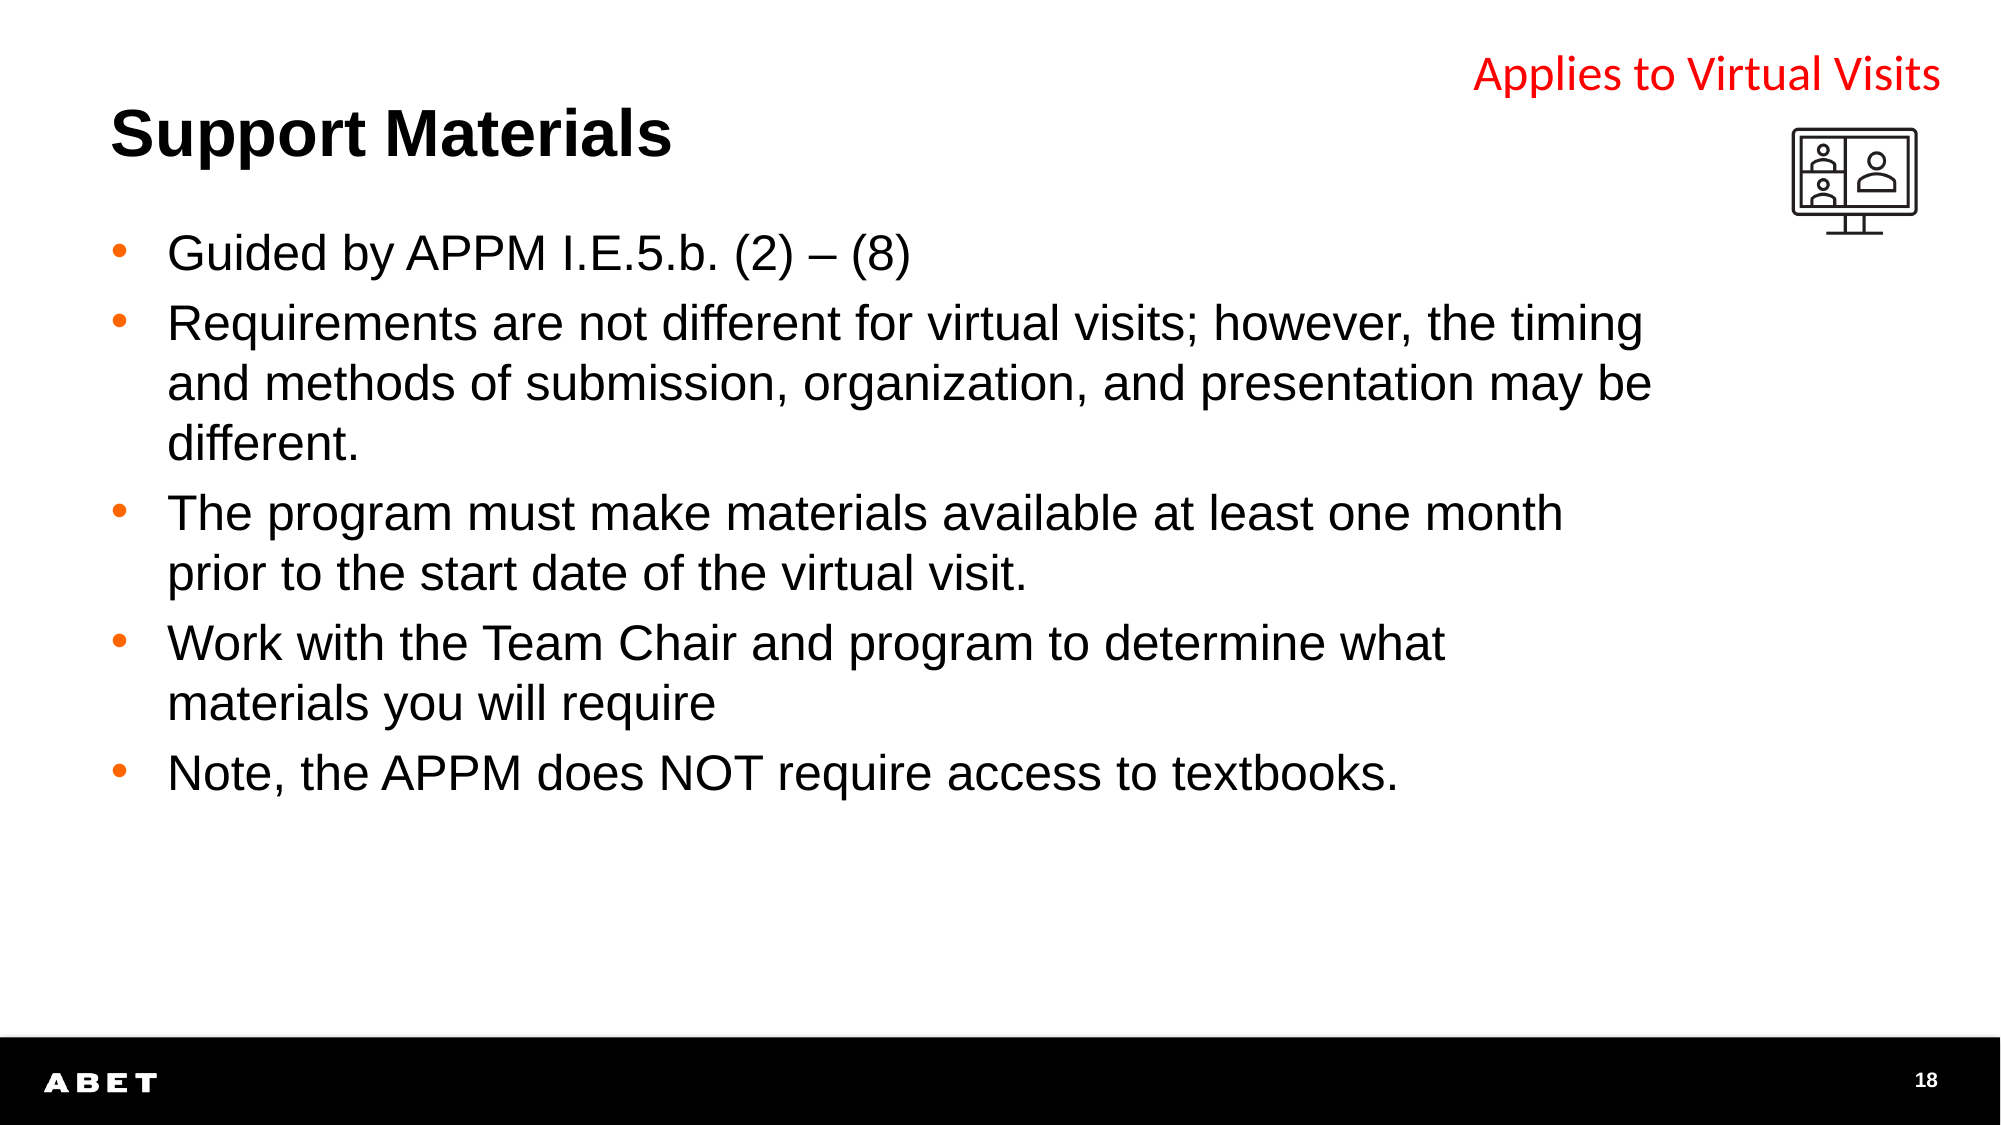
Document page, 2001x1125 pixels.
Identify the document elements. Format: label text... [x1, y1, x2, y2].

picture [16, 1052, 184, 1113]
text_box Applies to Virtual Visits [1458, 32, 1957, 108]
title Support Materials [96, 82, 1774, 213]
picture [1779, 103, 1930, 255]
list Guided by APPM I.E.5.b. (2) – (8) Requirements are not different for virtual visits; however, the timing and methods of submission, organization, and presentation may be different. The program must make materials available at least one month prior to the start date of the virtual visit. Work with the Team Chair and program to determine what materials you will require Note, the APPM does NOT require access to textbooks. [96, 213, 1672, 975]
